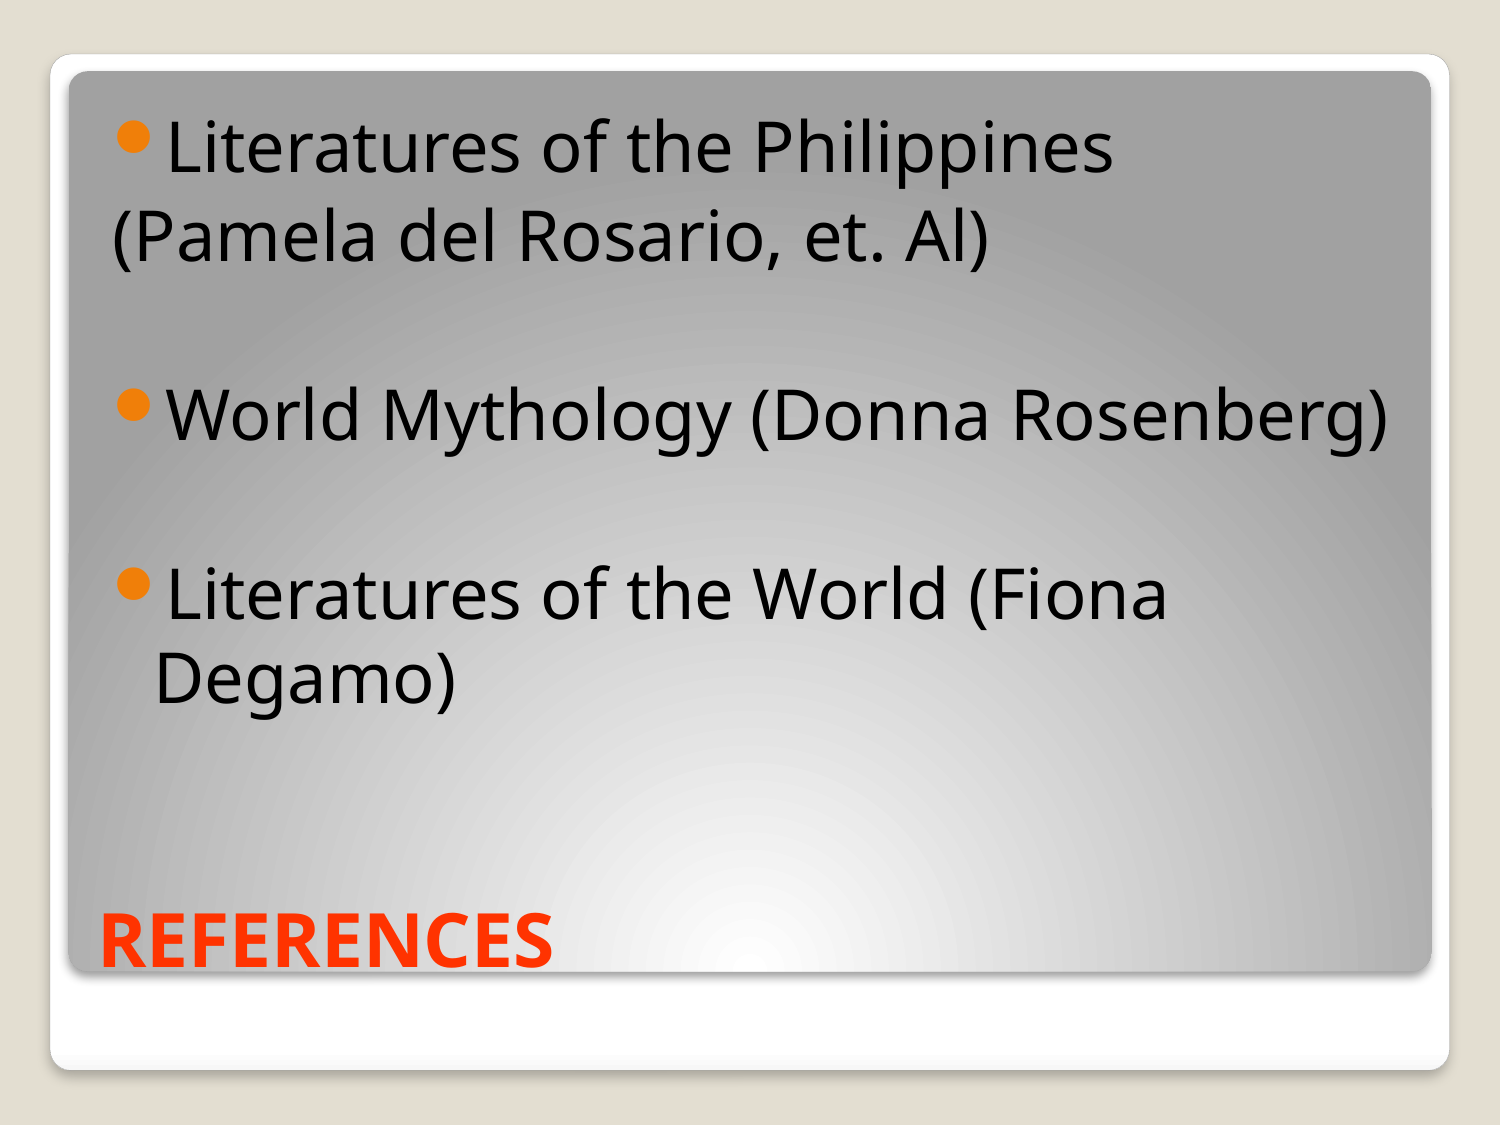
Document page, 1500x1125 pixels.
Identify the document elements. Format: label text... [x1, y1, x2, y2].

list Literatures of the Philippines (Pamela del Rosario, et. Al) World Mythology (Donna Rosenberg) Literatures of the World (Fiona Degamo) [82, 86, 1425, 774]
title REFERENCES [82, 817, 1425, 990]
